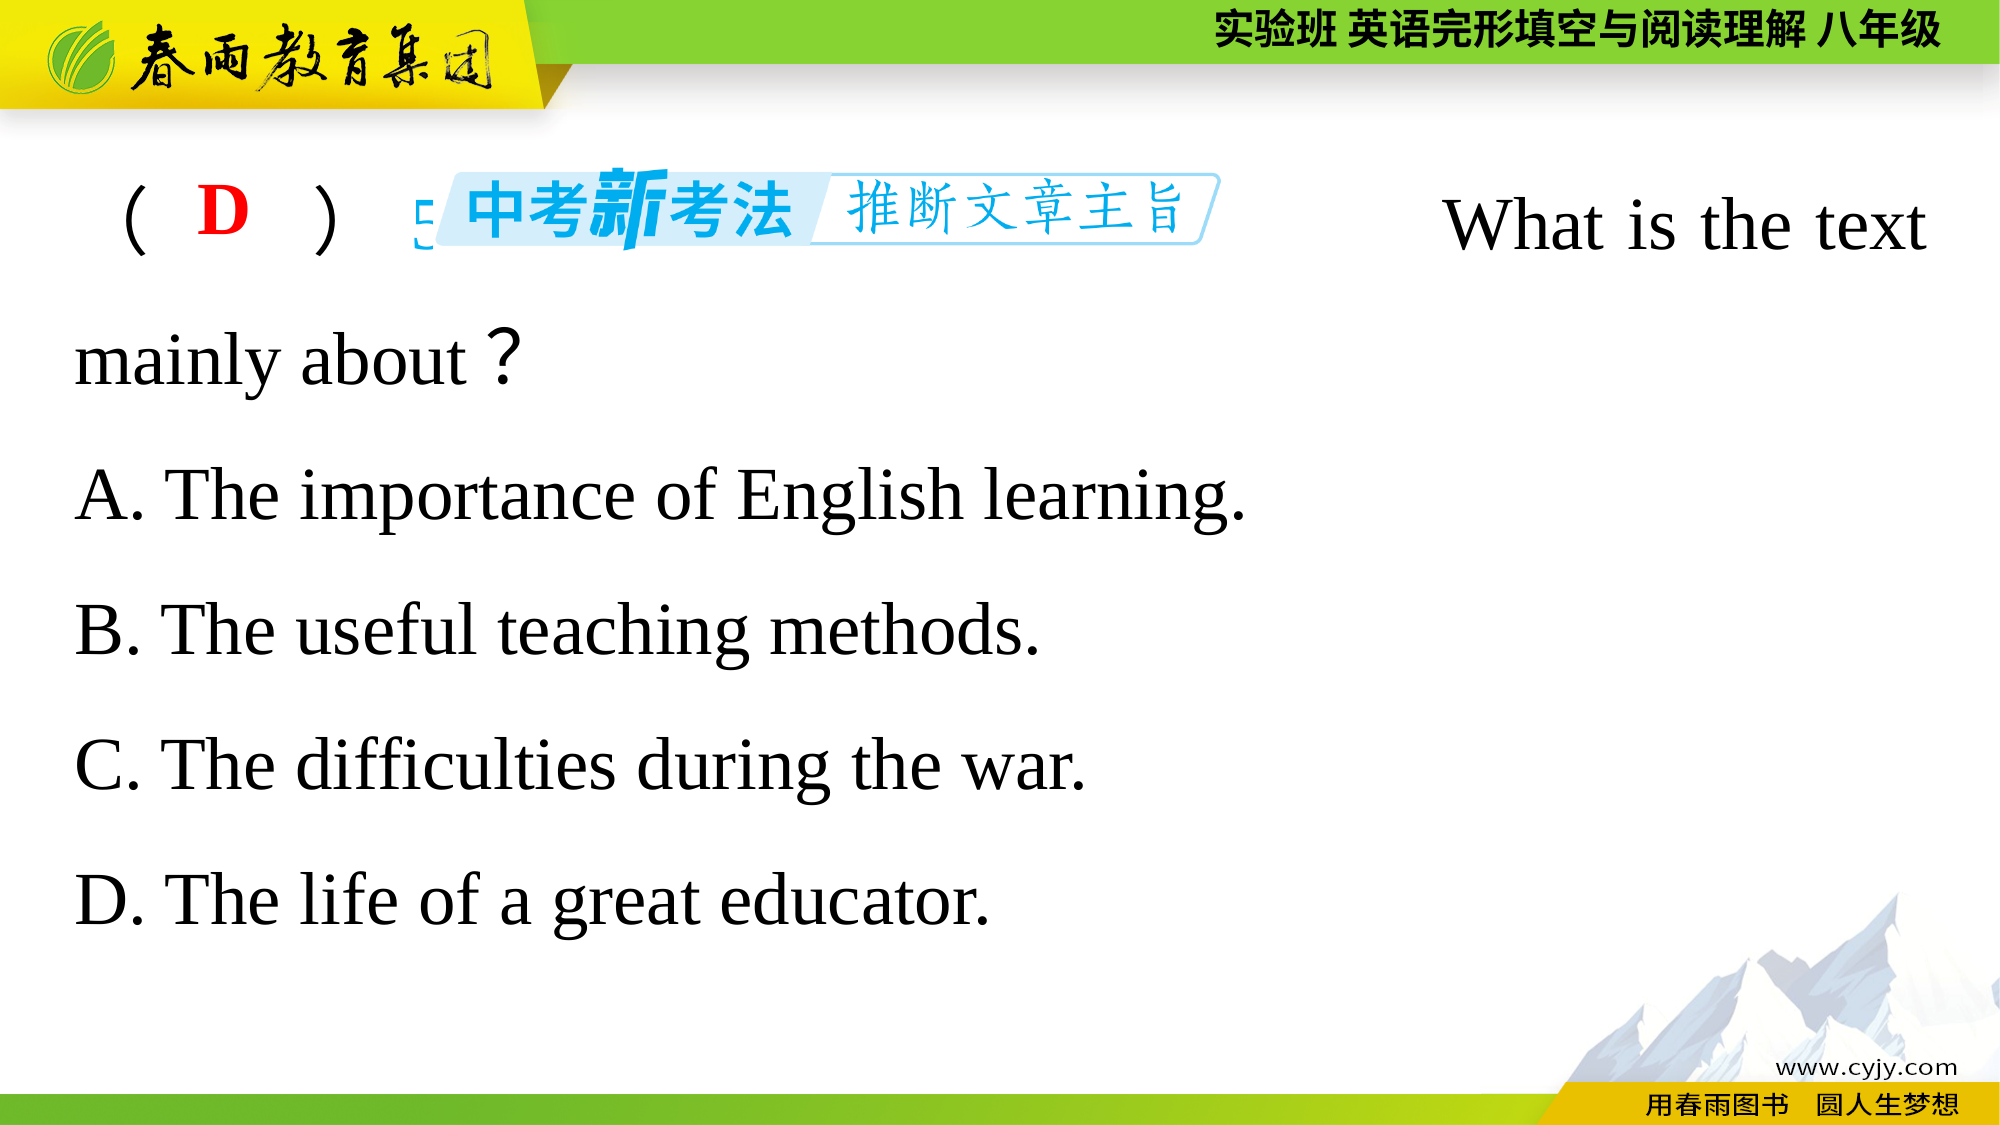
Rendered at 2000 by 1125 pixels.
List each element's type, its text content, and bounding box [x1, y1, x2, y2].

picture [0, 0, 2000, 1125]
list （ ）5. What is the text mainly about？ A. The importance of English learning. B. The useful teaching methods. C. The difficulties during the war. D. The life of a great educator. [59, 122, 1944, 956]
text_box D [182, 152, 267, 257]
